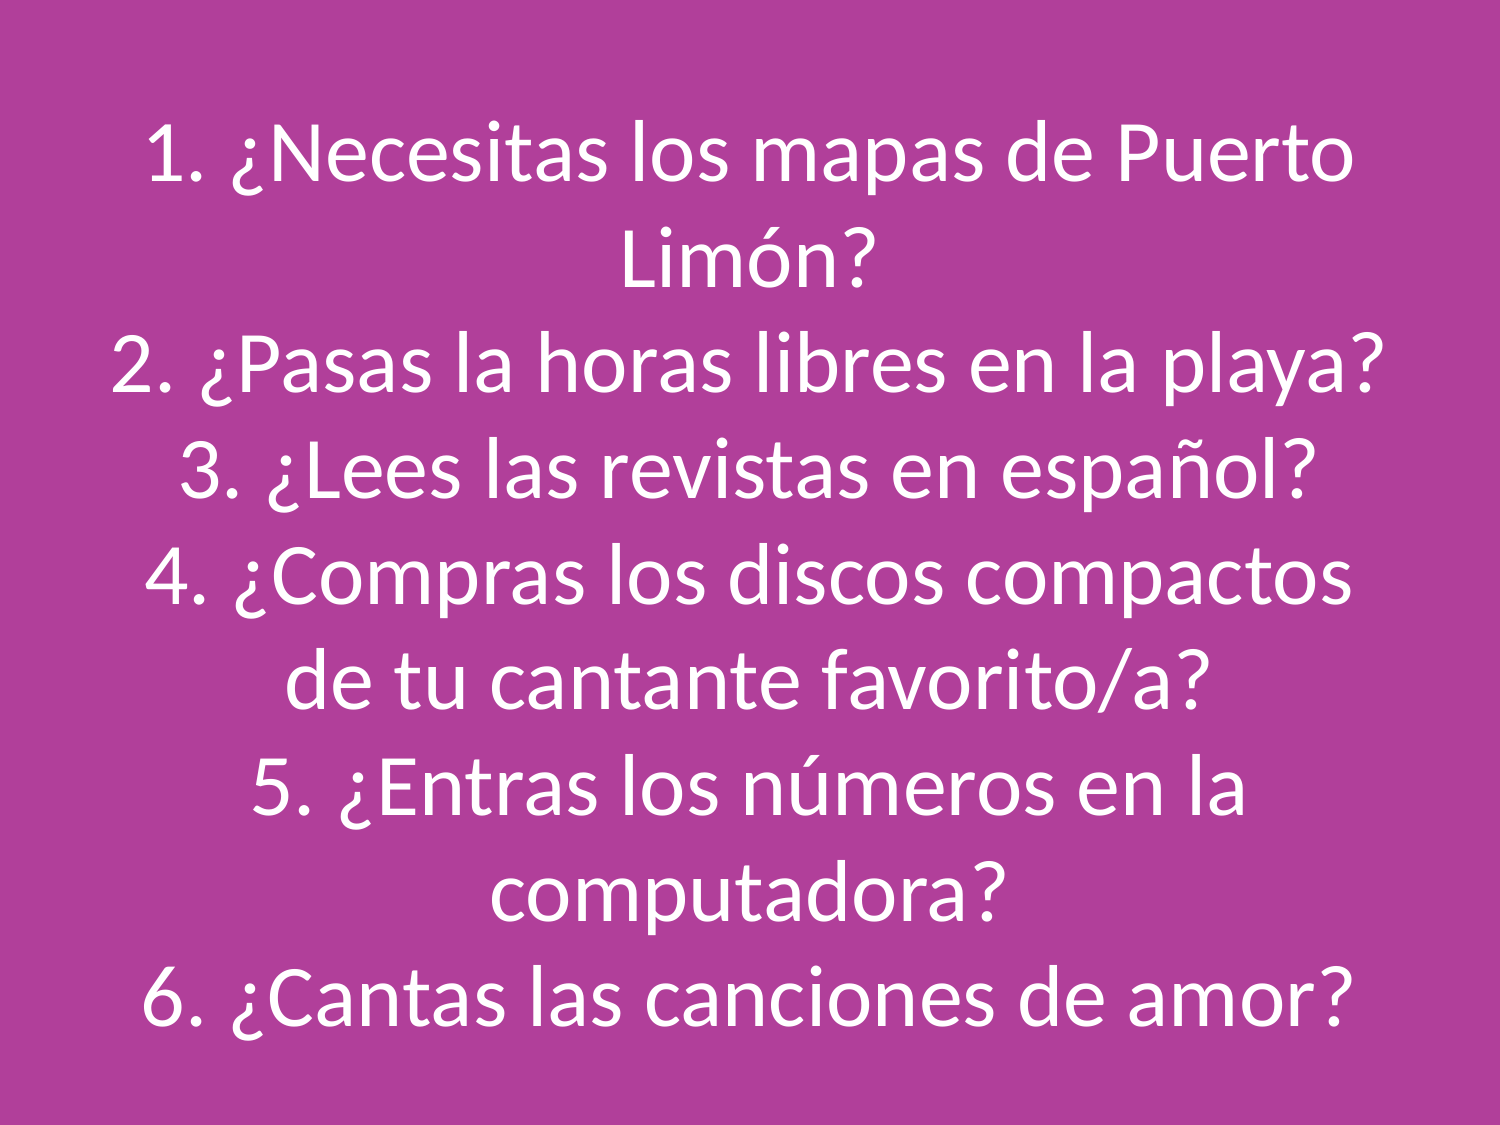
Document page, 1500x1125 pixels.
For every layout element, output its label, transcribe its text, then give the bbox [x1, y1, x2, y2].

title 1. ¿Necesitas los mapas de Puerto Limón? 2. ¿Pasas la horas libres en la playa? 3. ¿Lees las revistas en español? 4. ¿Compras los discos compactos de tu cantante favorito/a? 5. ¿Entras los números en la computadora? 6. ¿Cantas las canciones de amor? [75, 45, 1425, 1093]
